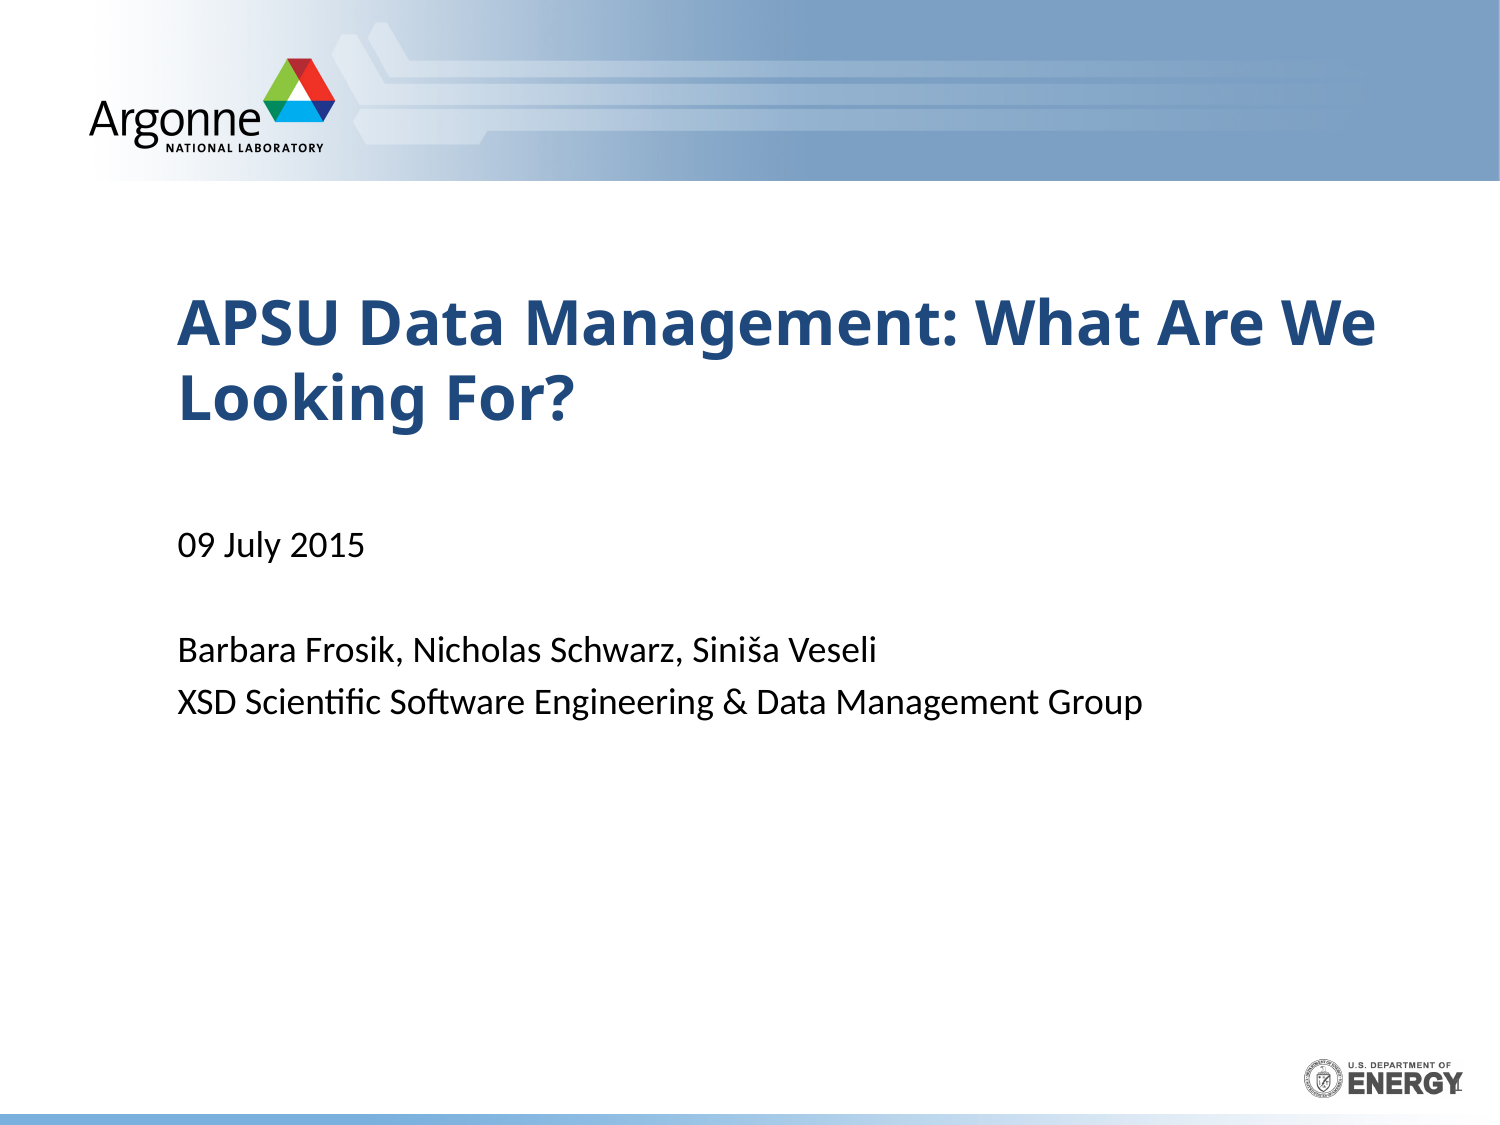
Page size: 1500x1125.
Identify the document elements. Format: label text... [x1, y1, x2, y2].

subtitle 09 July 2015 Barbara Frosik, Nicholas Schwarz, Siniša Veseli XSD Scientific Software Engineering & Data Management Group [162, 512, 1213, 800]
picture [0, 0, 1500, 182]
title APSU Data Management: What Are We Looking For? [162, 275, 1425, 450]
slide_number 1 [1437, 1065, 1500, 1125]
picture [0, 1114, 1437, 1125]
